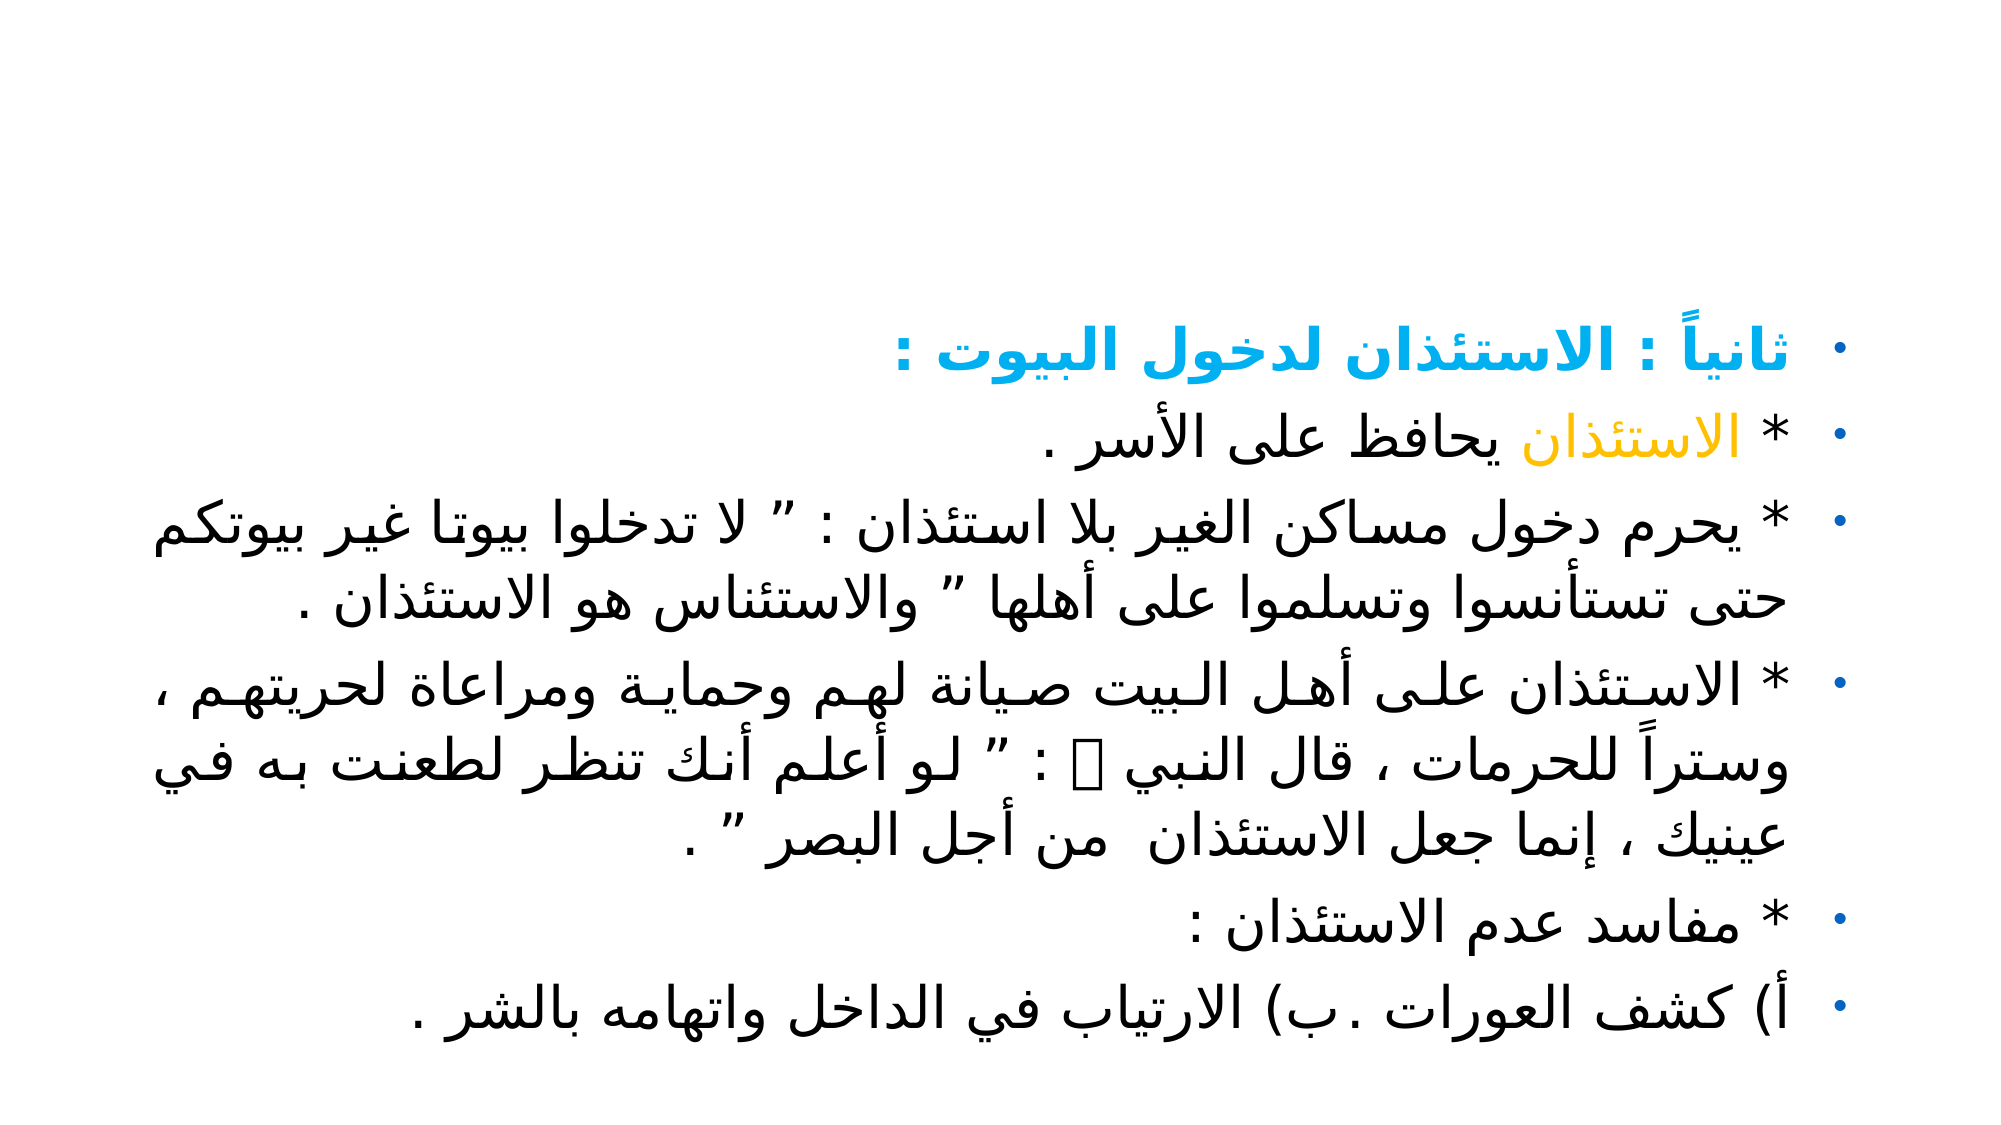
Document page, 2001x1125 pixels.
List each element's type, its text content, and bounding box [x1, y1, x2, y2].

list ثانياً : الاستئذان لدخول البيوت : * الاستئذان يحافظ على الأسر . * يحرم دخول مساكن الغير بلا استئذان : ” لا تدخلوا بيوتا غير بيوتكم حتى تستأنسوا وتسلموا على أهلها ” والاستئناس هو الاستئذان . * الاستئذان على أهل البيت صيانة لهم وحماية ومراعاة لحريتهم ، وستراً للحرمات ، قال النبي  : ” لو أعلم أنك تنظر لطعنت به في عينيك ، إنما جعل الاستئذان من أجل البصر ” . * مفاسد عدم الاستئذان : أ) كشف العورات . ب) الارتياب في الداخل واتهامه بالشر . [137, 299, 1863, 1014]
